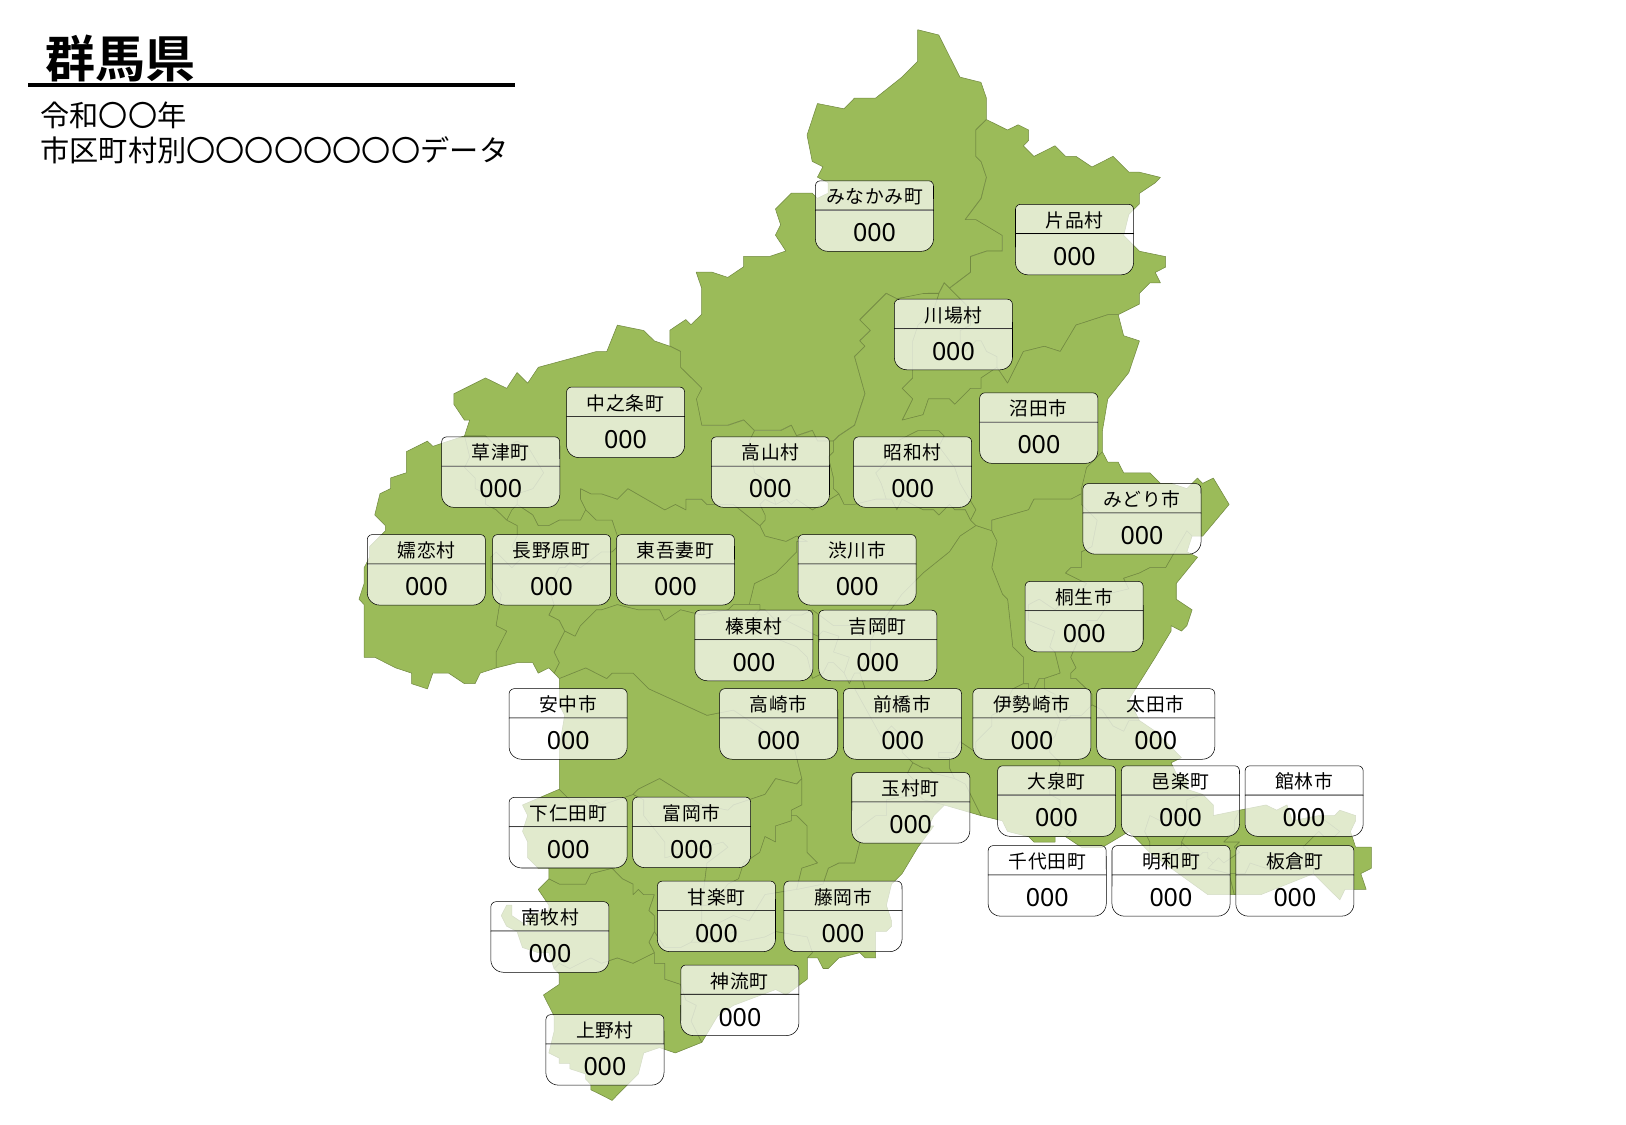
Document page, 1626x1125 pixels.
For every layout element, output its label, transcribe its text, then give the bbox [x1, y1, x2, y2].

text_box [711, 436, 830, 508]
text_box 群馬県 [30, 20, 211, 83]
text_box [492, 534, 611, 606]
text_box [719, 688, 838, 760]
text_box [694, 610, 814, 682]
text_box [979, 392, 1099, 464]
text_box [815, 180, 934, 252]
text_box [508, 797, 628, 869]
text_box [987, 845, 1107, 917]
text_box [1235, 845, 1355, 917]
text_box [853, 436, 972, 508]
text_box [616, 534, 735, 606]
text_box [1096, 688, 1216, 760]
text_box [843, 688, 962, 760]
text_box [894, 299, 1013, 371]
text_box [358, 29, 1372, 1101]
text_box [972, 688, 1092, 760]
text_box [1082, 483, 1202, 555]
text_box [1121, 765, 1240, 837]
text_box 令和〇〇年 市区町村別〇〇〇〇〇〇〇〇データ [25, 89, 353, 175]
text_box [657, 880, 776, 952]
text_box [783, 880, 903, 952]
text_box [490, 901, 610, 973]
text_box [851, 772, 971, 844]
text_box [545, 1014, 665, 1086]
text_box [1015, 204, 1134, 276]
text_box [997, 765, 1116, 837]
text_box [441, 436, 560, 508]
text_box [680, 964, 800, 1036]
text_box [818, 610, 938, 682]
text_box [1111, 845, 1231, 917]
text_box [367, 534, 486, 606]
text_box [566, 386, 685, 458]
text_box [797, 534, 917, 606]
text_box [632, 796, 751, 868]
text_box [508, 688, 628, 760]
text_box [1024, 581, 1144, 653]
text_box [1244, 765, 1364, 837]
